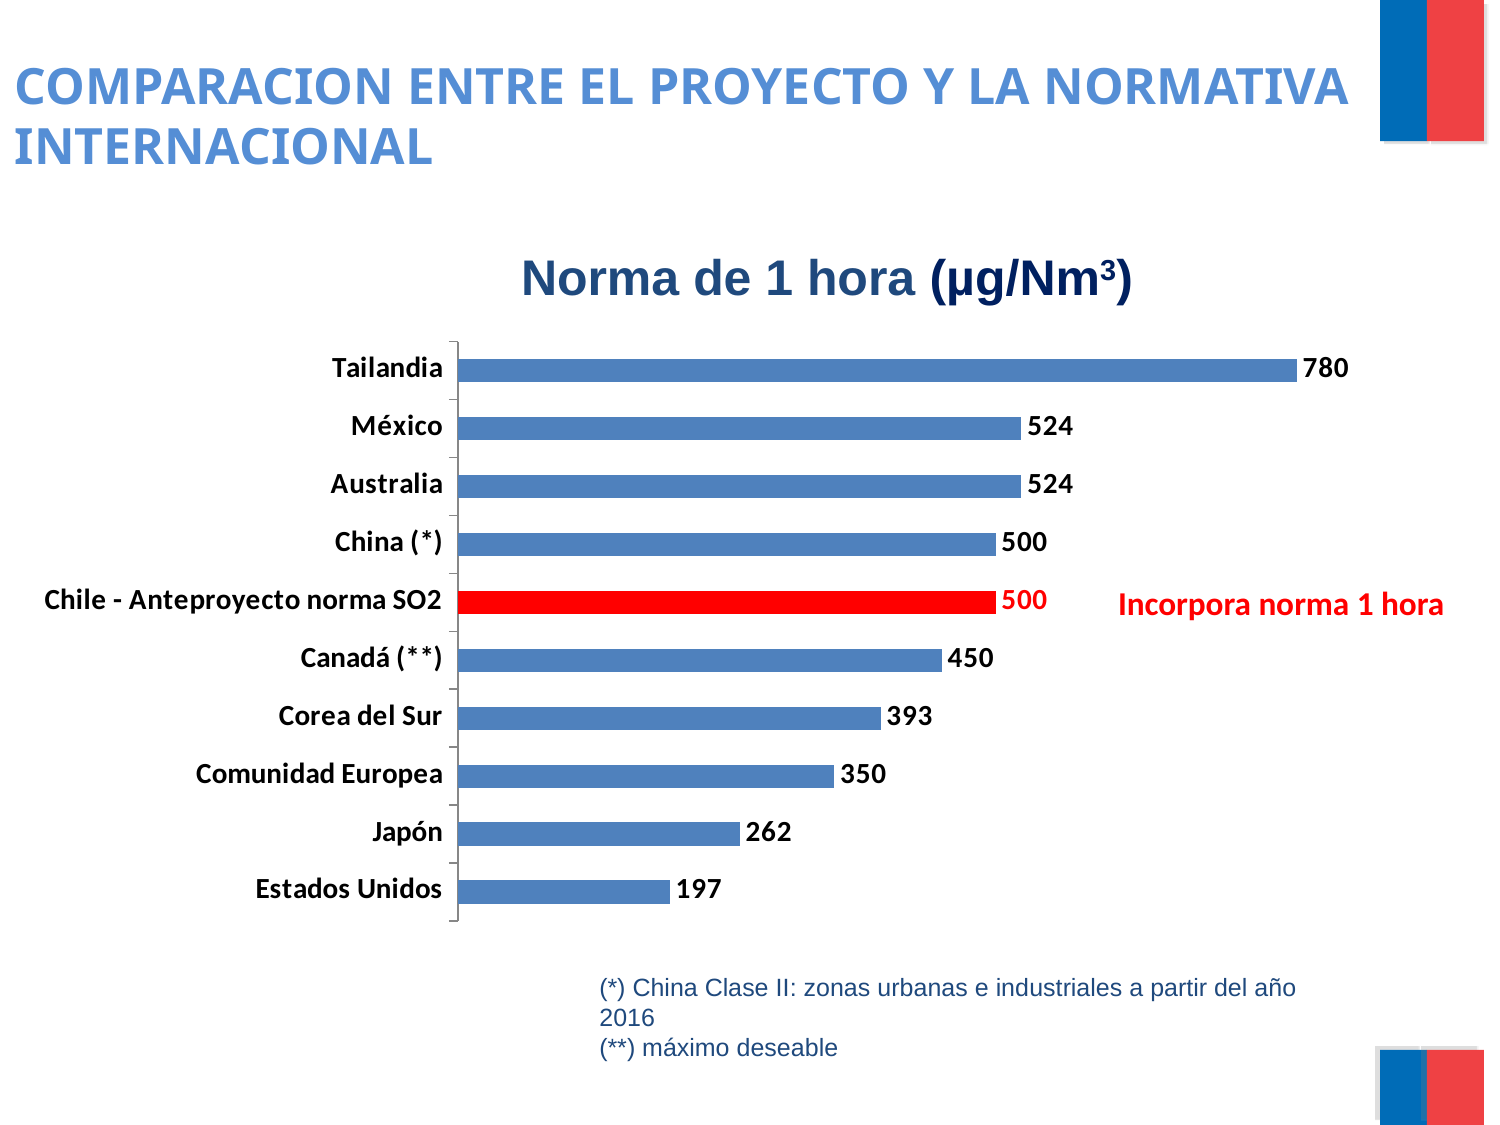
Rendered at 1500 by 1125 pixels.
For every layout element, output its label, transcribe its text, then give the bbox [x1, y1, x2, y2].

chart [0, 302, 1500, 953]
text_box COMPARACION ENTRE EL PROYECTO Y LA NORMATIVA INTERNACIONAL [0, 47, 1483, 173]
text_box Norma de 1 hora (µg/Nm3) [502, 238, 1152, 299]
text_box (*) China Clase II: zonas urbanas e industriales a partir del año 2016 (**) máximo deseable [584, 964, 1329, 1083]
